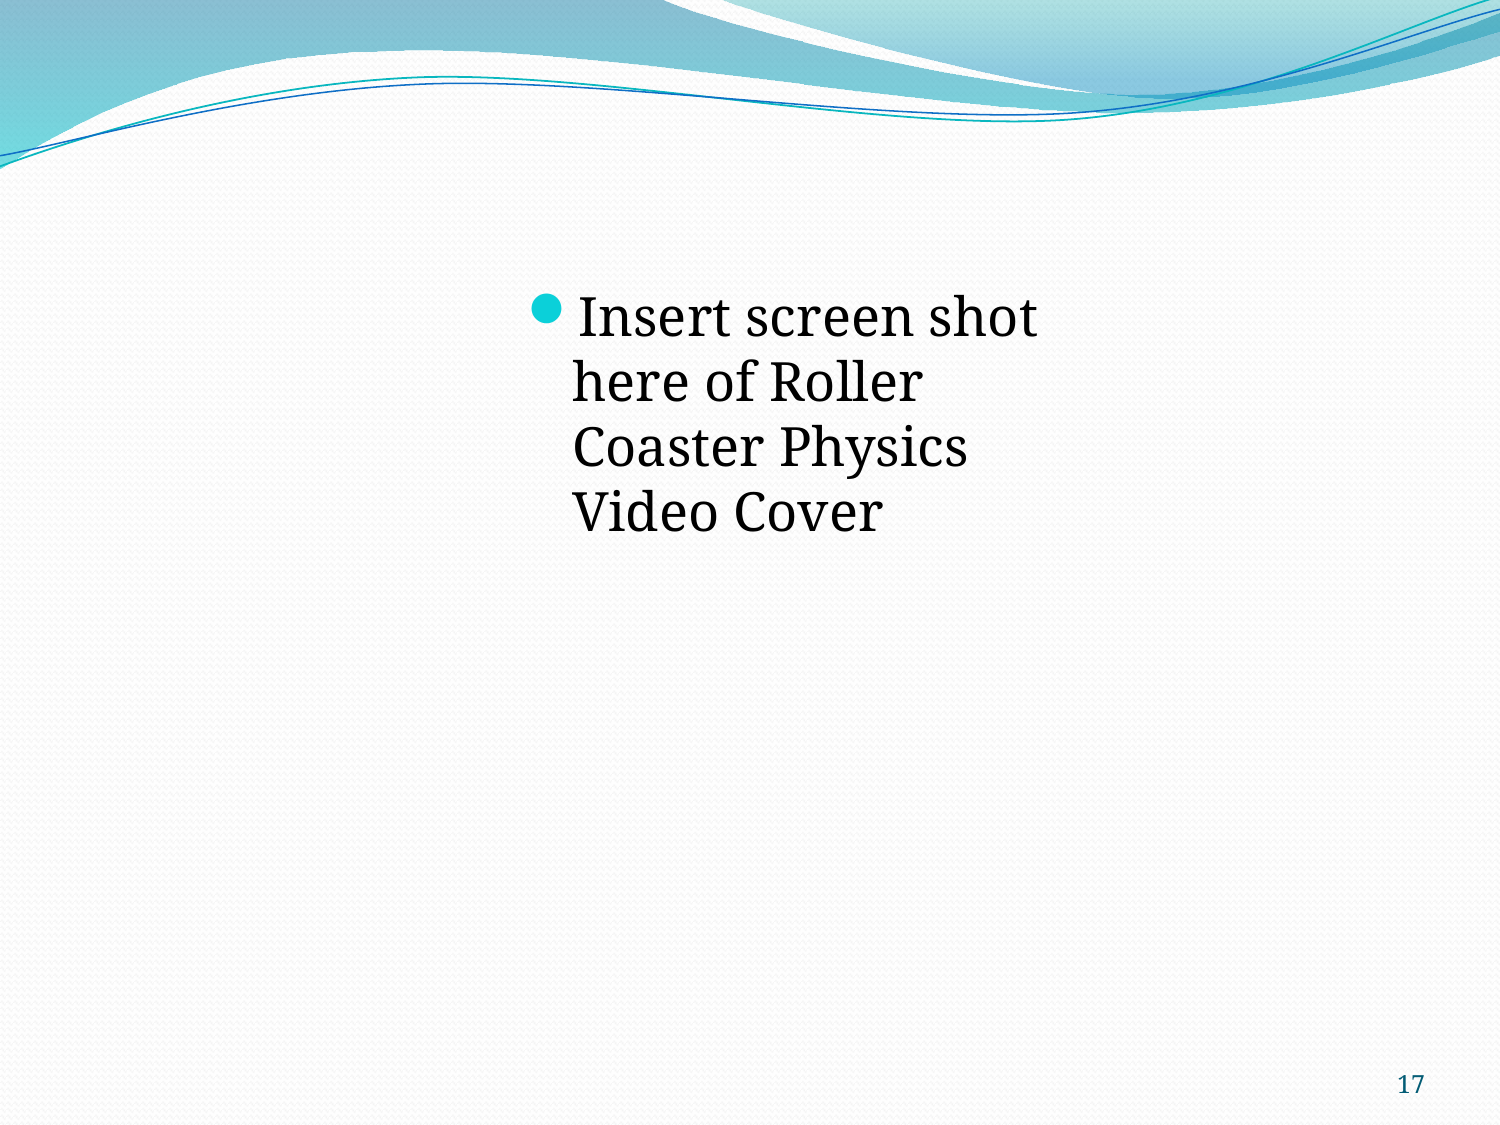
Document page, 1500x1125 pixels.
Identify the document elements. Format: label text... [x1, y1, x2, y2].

list Insert screen shot here of Roller Coaster Physics Video Cover [512, 275, 1075, 995]
slide_number 17 [1299, 1042, 1425, 1103]
